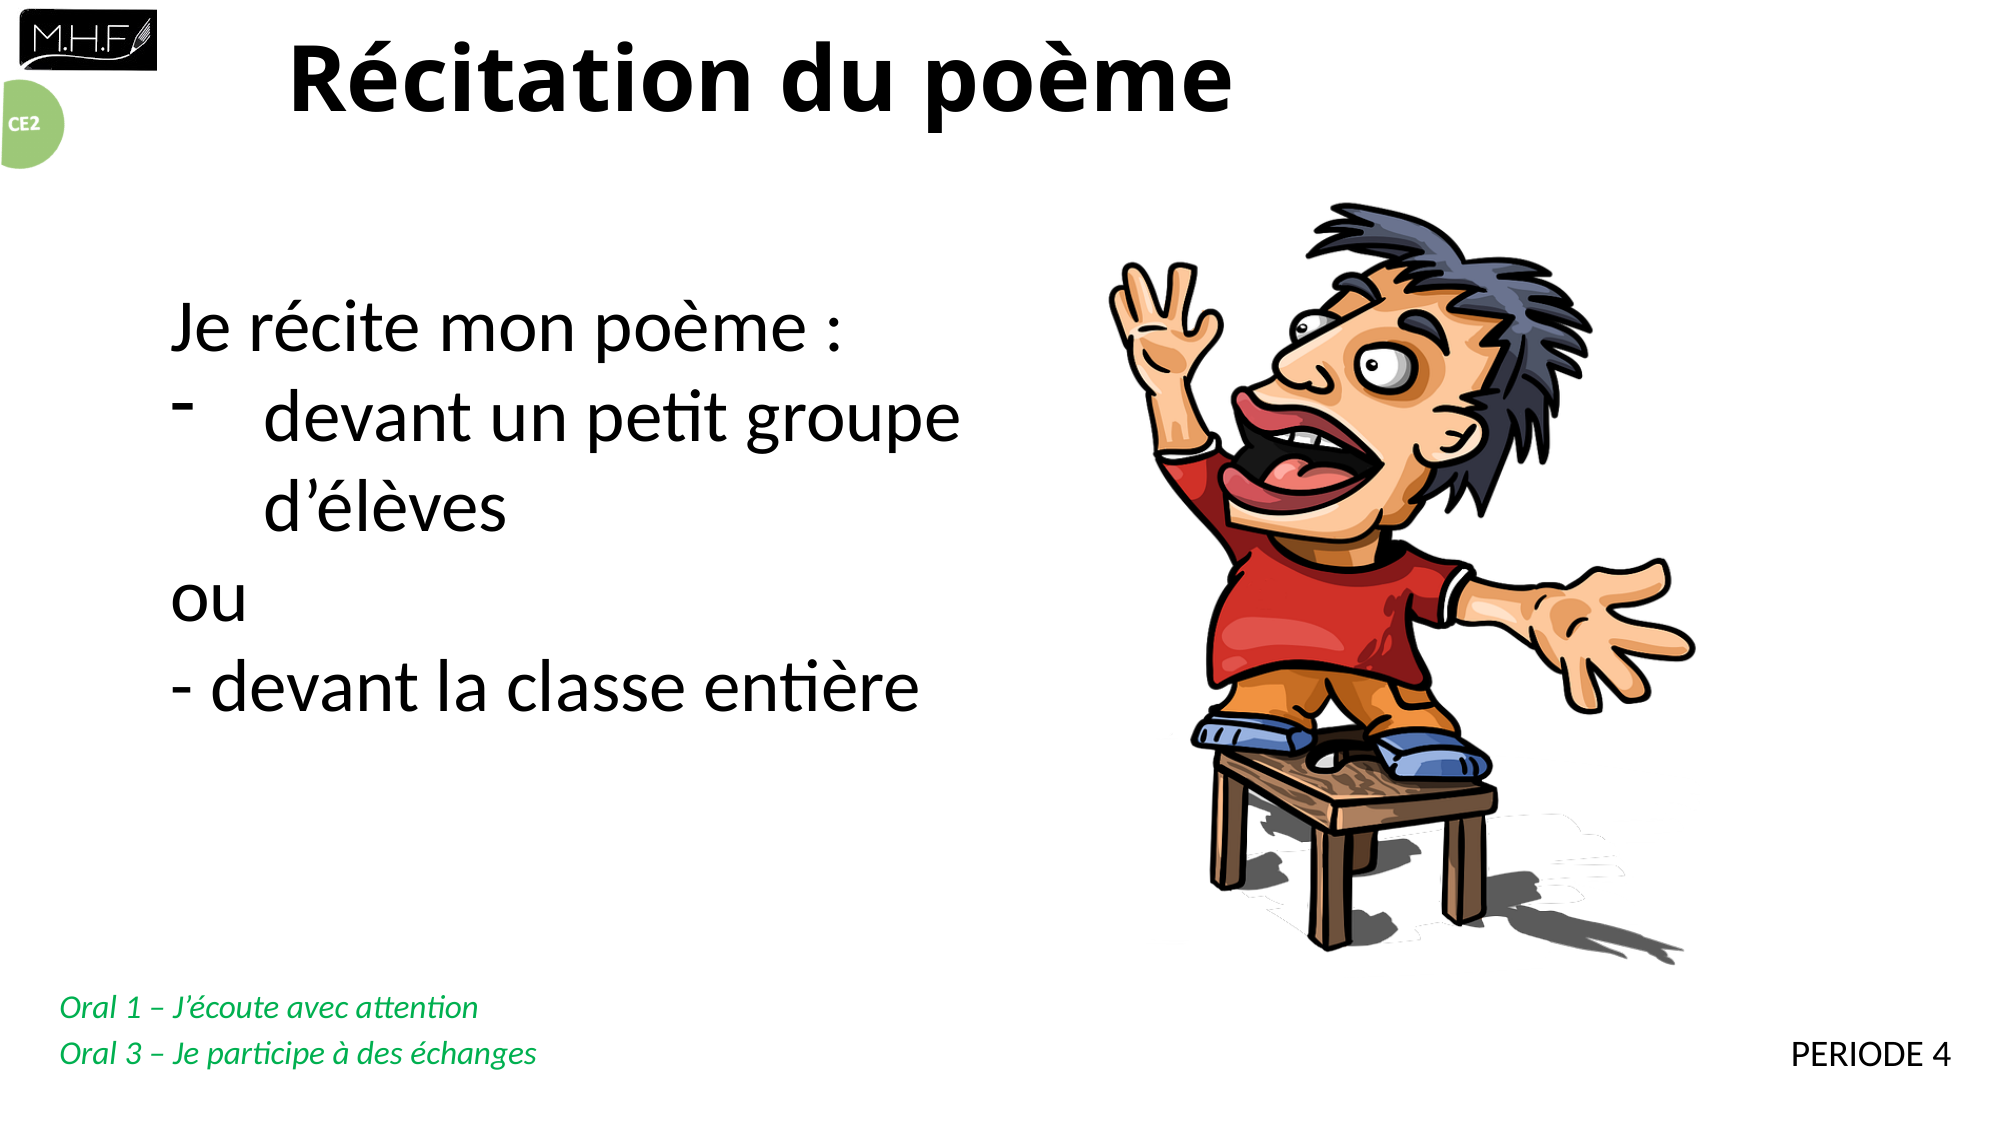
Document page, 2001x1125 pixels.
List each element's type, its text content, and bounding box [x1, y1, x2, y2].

text_box PERIODE 4 [1362, 1021, 1967, 1082]
title Récitation du poème [271, 7, 1818, 156]
picture [0, 7, 157, 207]
picture [1085, 162, 1700, 978]
text_box Je récite mon poème : devant un petit groupe d’élèves ou - devant la classe entière [155, 268, 1045, 824]
text_box Oral 1 – J’écoute avec attention Oral 3 – Je participe à des échanges [44, 977, 1346, 1092]
